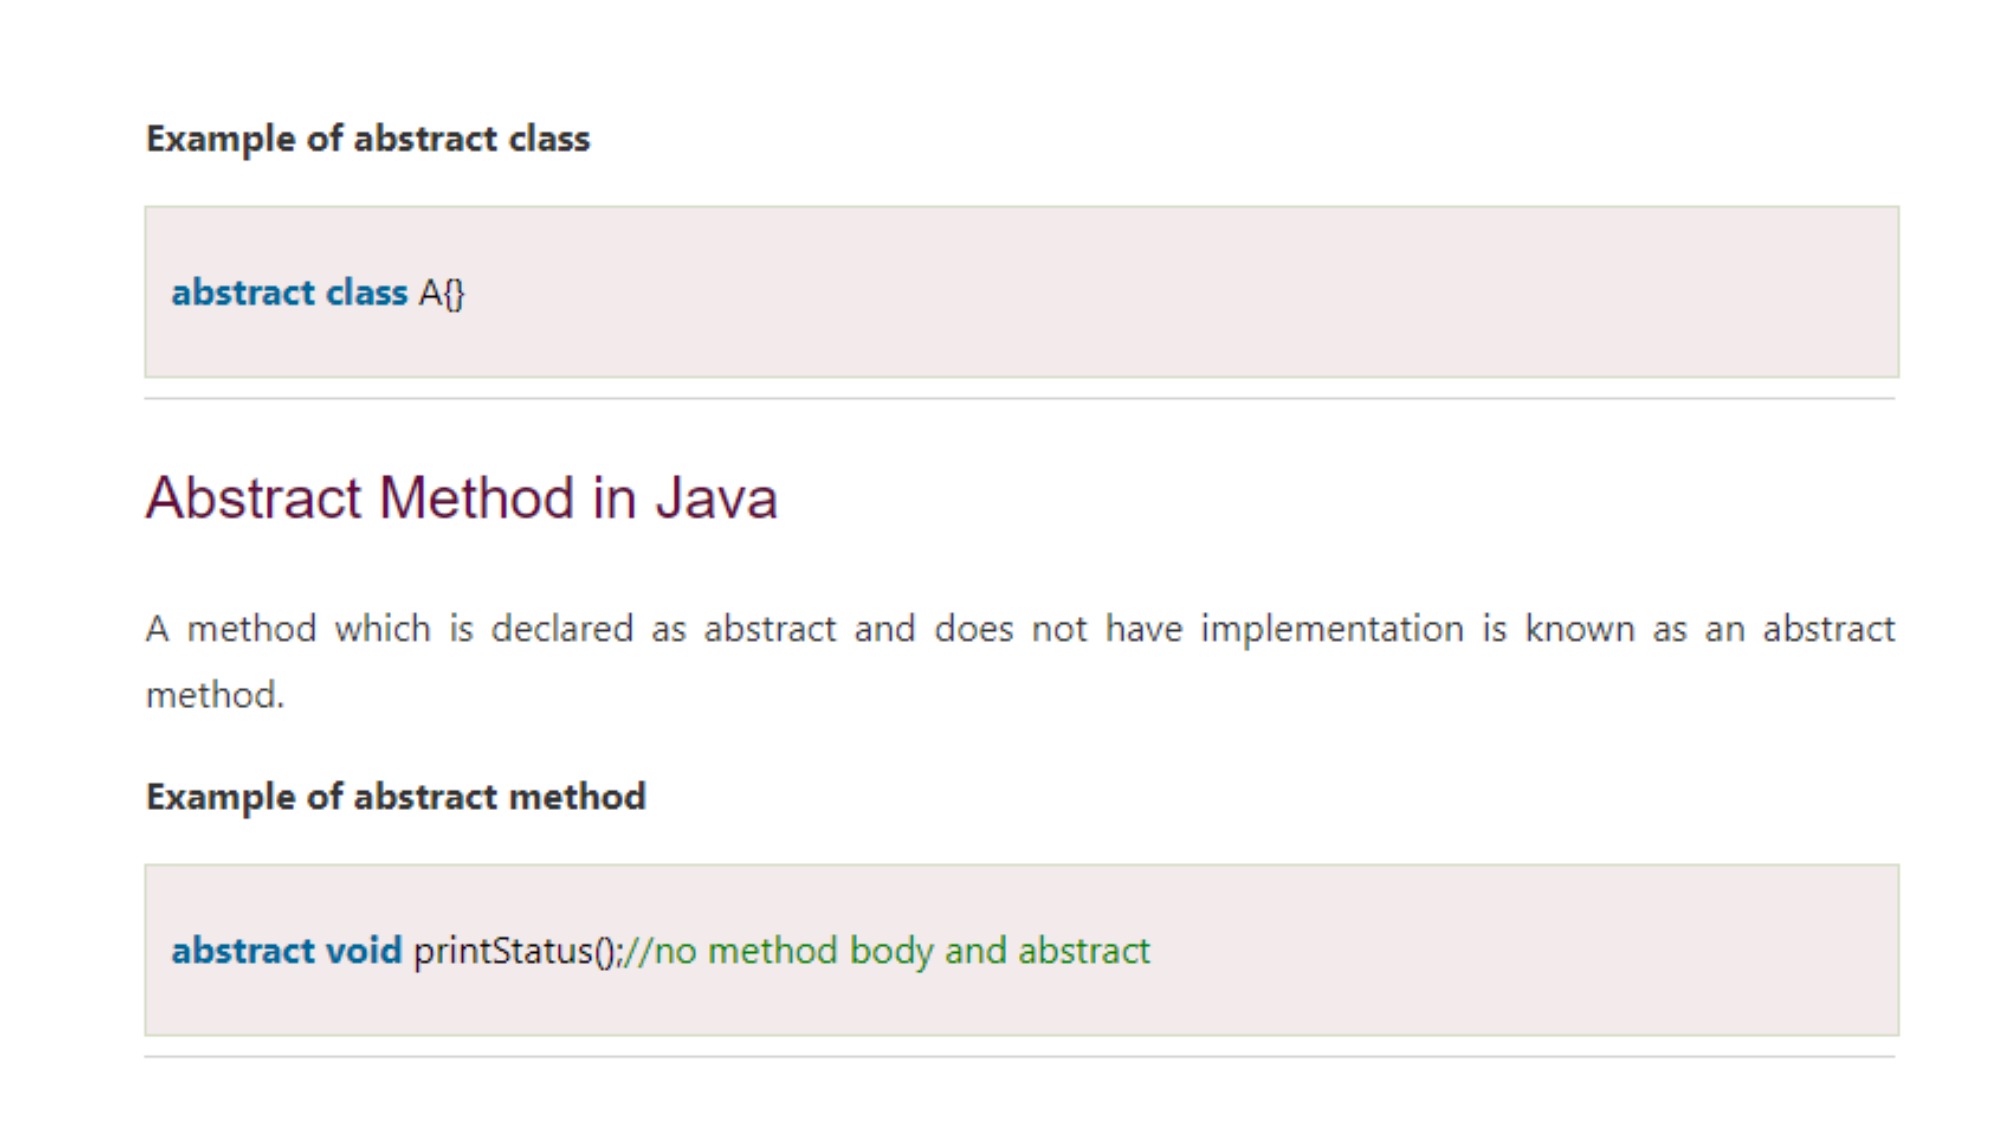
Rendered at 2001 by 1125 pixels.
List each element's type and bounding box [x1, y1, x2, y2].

picture [126, 102, 1903, 1068]
